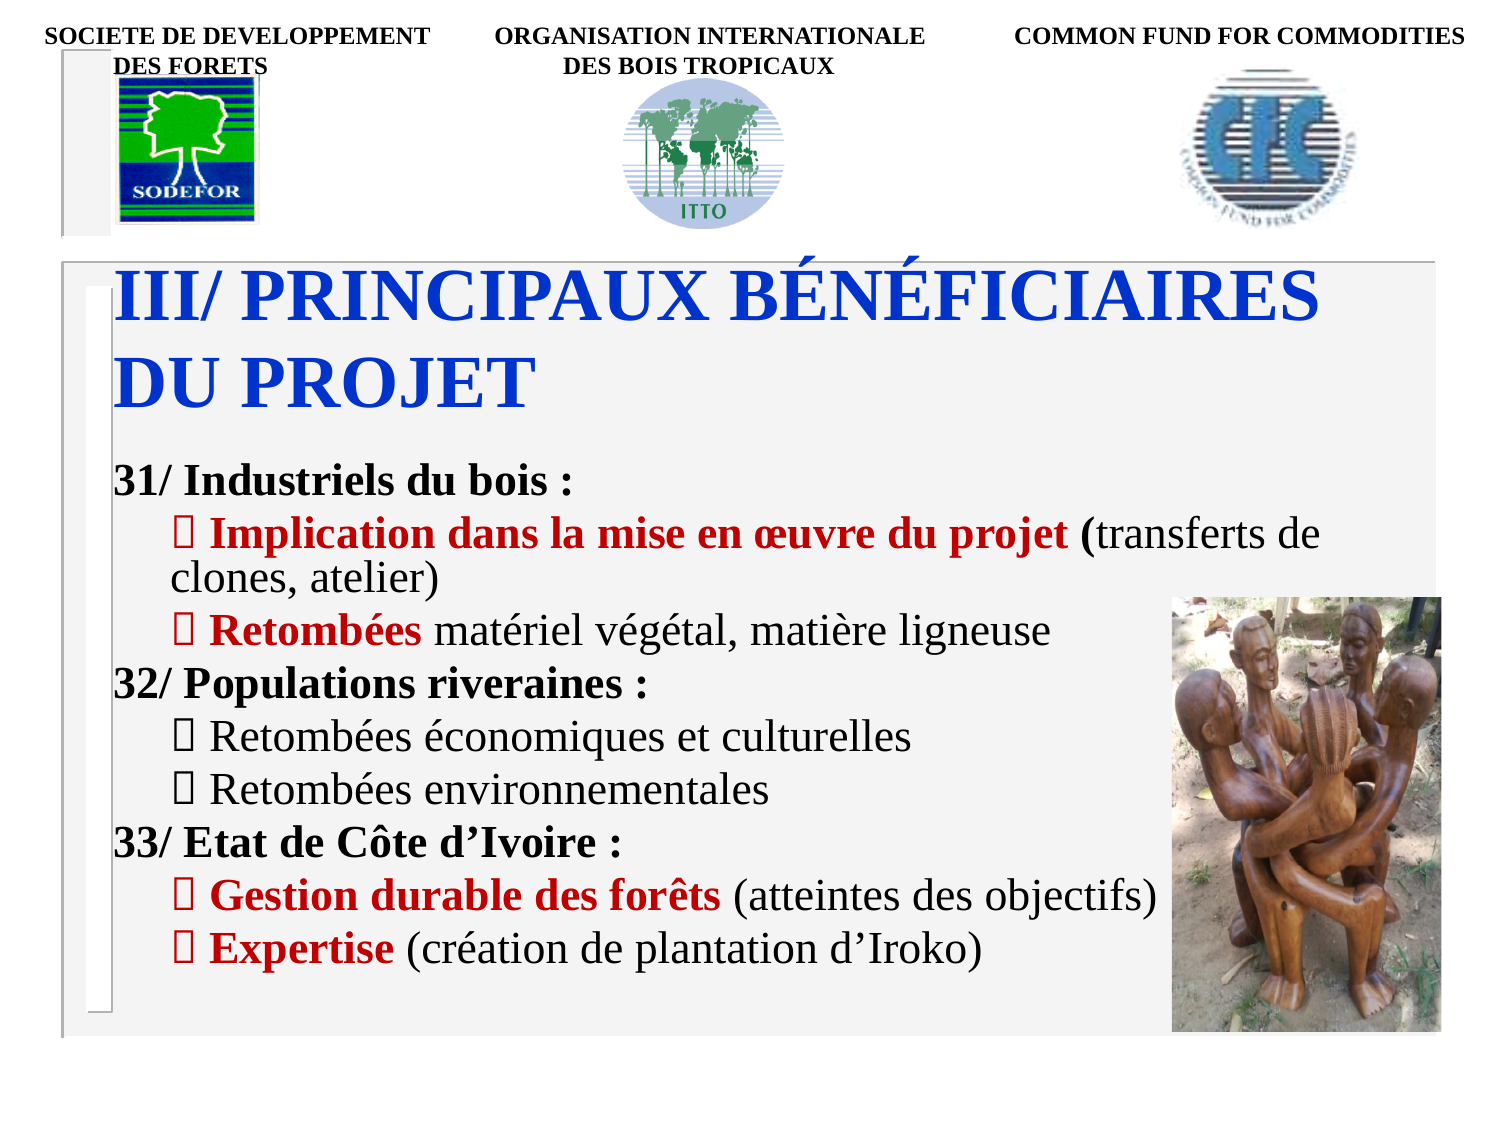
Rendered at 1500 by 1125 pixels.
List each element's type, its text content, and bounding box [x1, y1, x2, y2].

picture [115, 74, 260, 226]
picture [1171, 65, 1360, 229]
text_box SOCIETE DE DEVELOPPEMENT ORGANISATION INTERNATIONALE COMMON FUND FOR COMMODITIES DES FORETS DES BOIS TROPICAUX [29, 12, 1489, 87]
picture [621, 77, 785, 229]
picture [1171, 597, 1442, 1032]
list III/ Principaux bénéficiaires Du projet 31/ Industriels du bois :  Implication dans la mise en œuvre du projet (transferts de clones, atelier)  Retombées matériel végétal, matière ligneuse 32/ Populations riveraines :  Retombées économiques et culturelles  Retombées environnementales 33/ Etat de Côte d’Ivoire :  Gestion durable des forêts (atteintes des objectifs)  Expertise (création de plantation d’Iroko) [98, 255, 1464, 1032]
